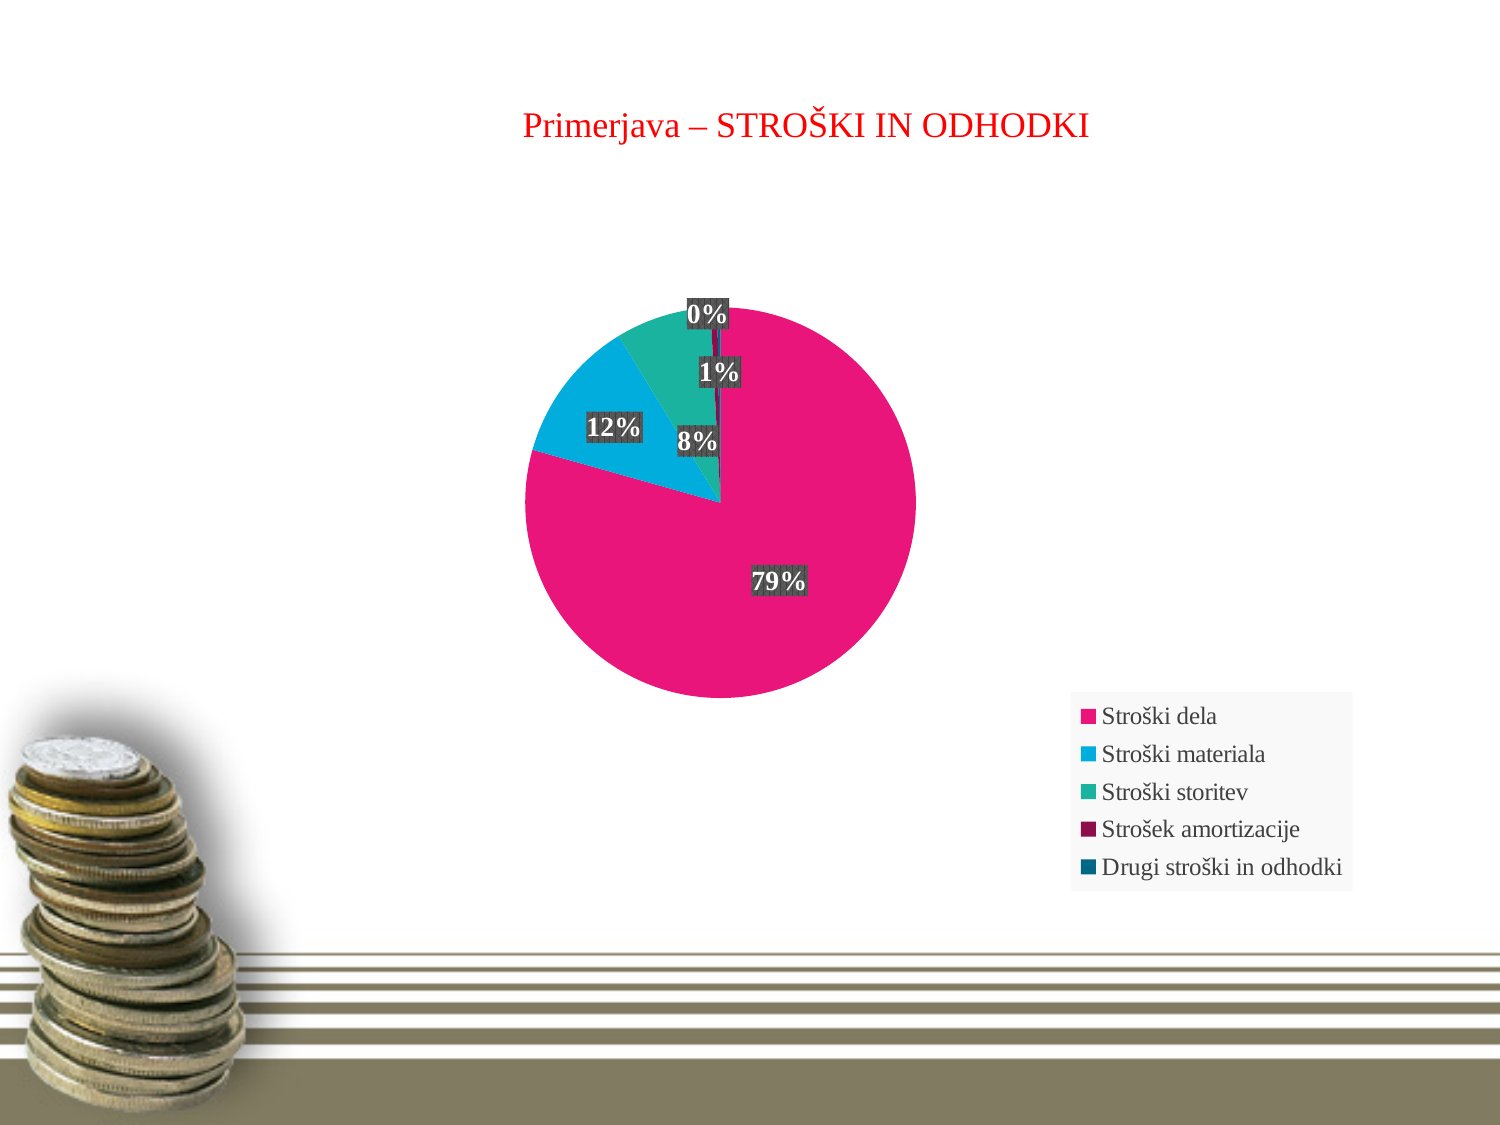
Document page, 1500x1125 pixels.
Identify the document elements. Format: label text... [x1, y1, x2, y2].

picture [0, 0, 1500, 1125]
title Primerjava – STROŠKI IN ODHODKI [234, 93, 1388, 174]
chart [187, 175, 1430, 950]
